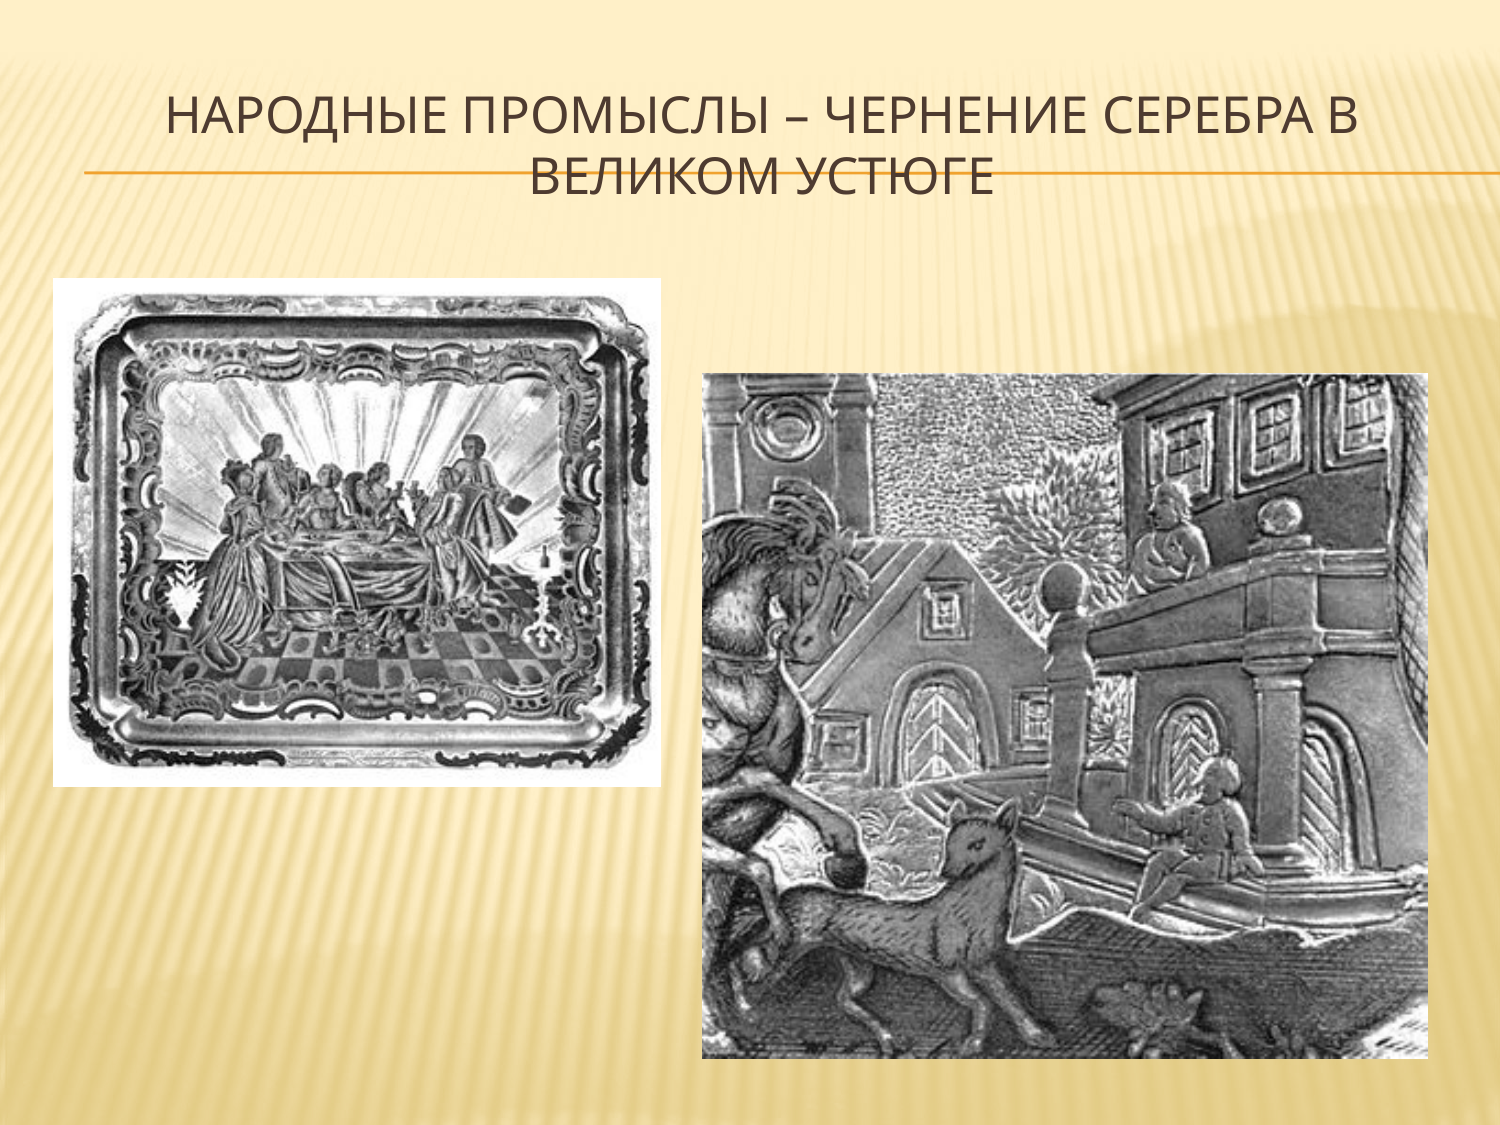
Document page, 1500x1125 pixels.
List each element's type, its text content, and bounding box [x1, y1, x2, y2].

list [52, 278, 661, 788]
picture [702, 373, 1429, 1059]
title НАРОДНЫЕ ПРОМЫСЛЫ – ЧЕРНЕНИЕ СЕРЕБРА В ВЕЛИКОМ УСТЮГЕ [50, 75, 1475, 213]
